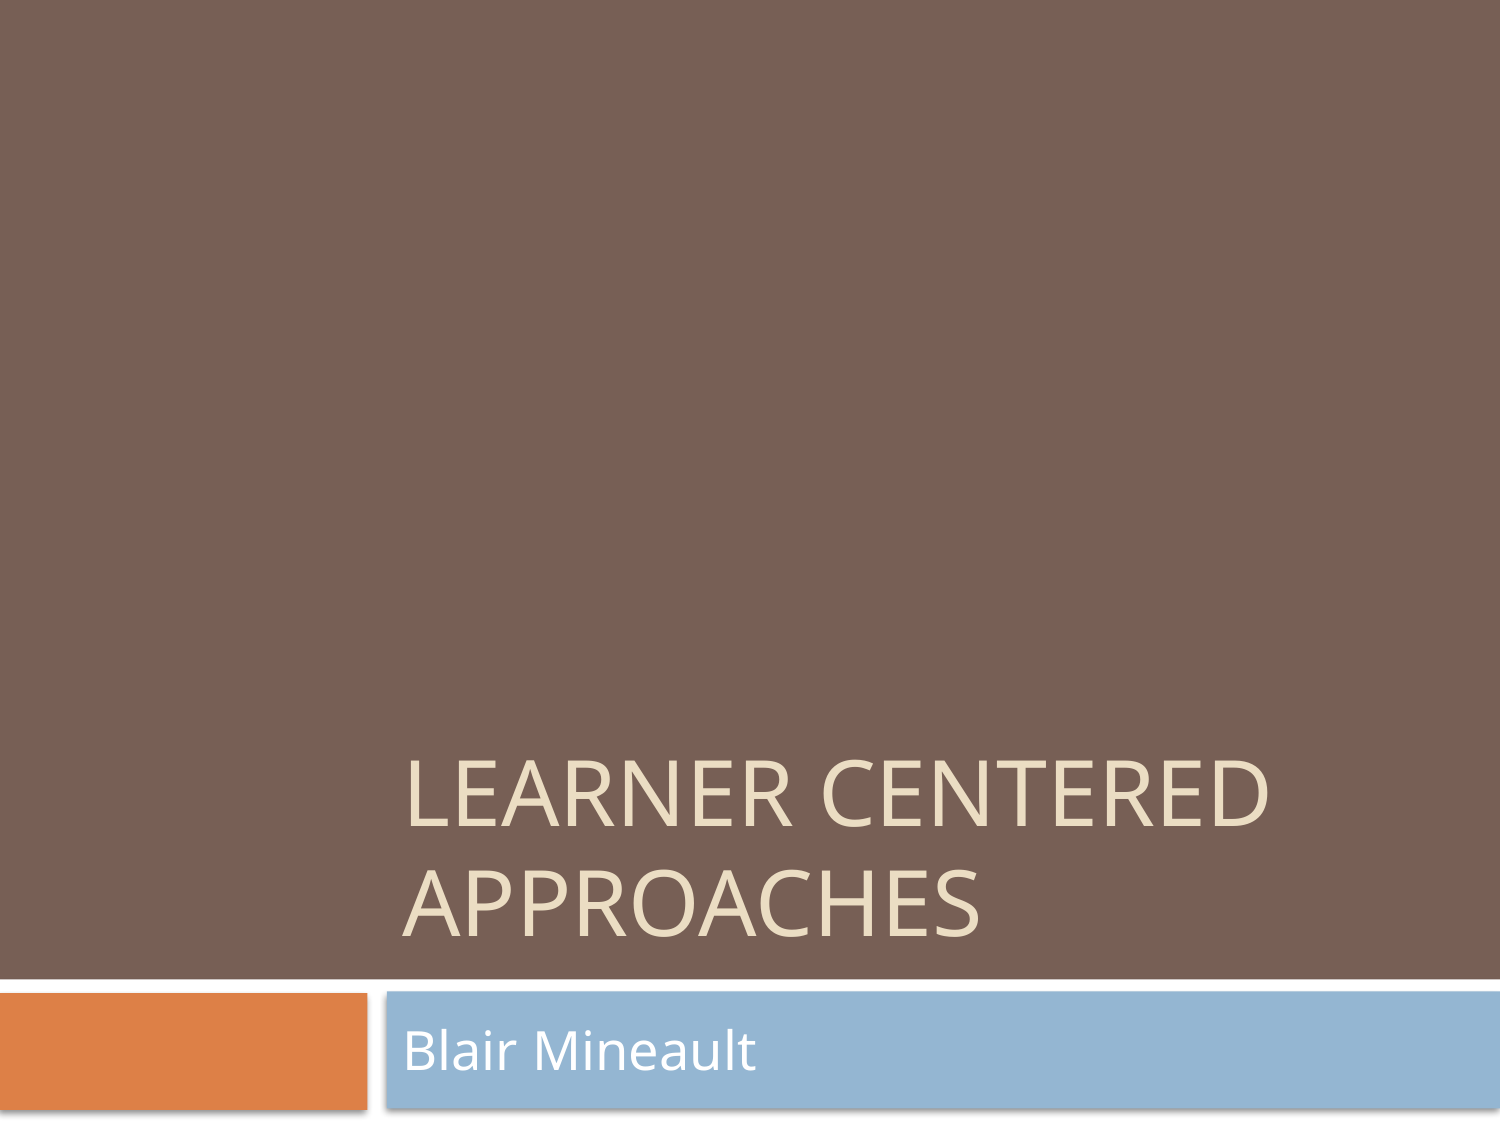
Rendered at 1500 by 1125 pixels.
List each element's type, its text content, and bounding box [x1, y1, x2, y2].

subtitle Blair Mineault [387, 992, 1488, 1105]
title Learner Centered Approaches [387, 662, 1450, 963]
